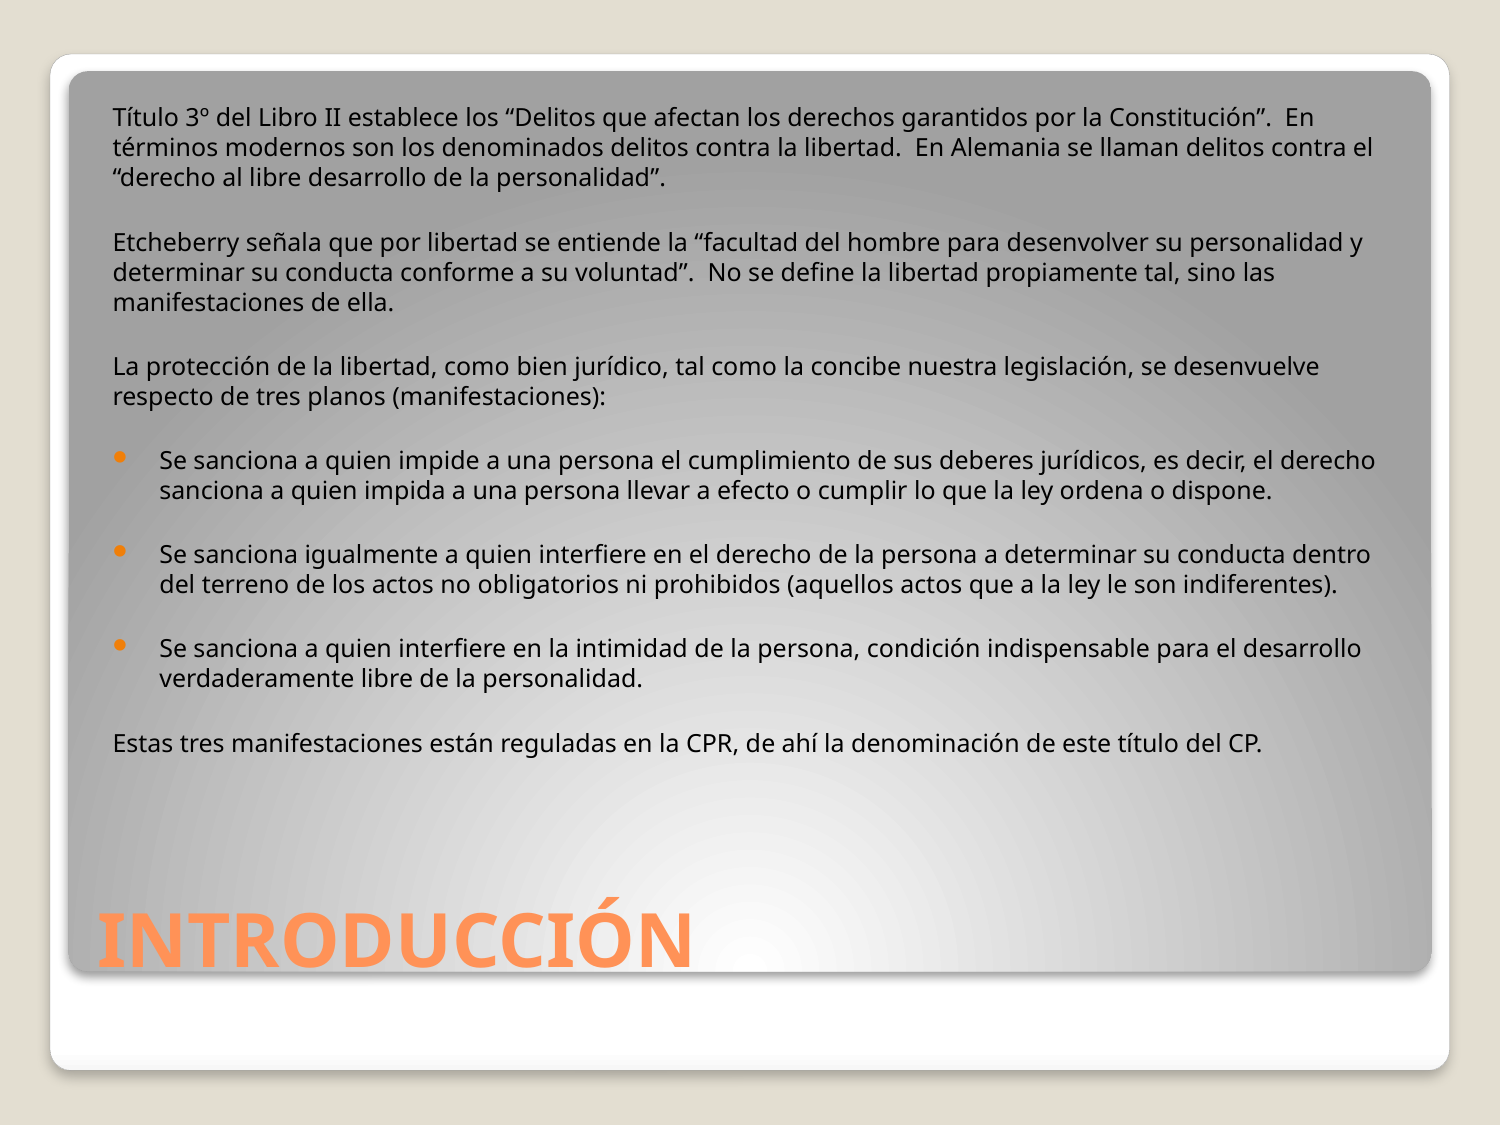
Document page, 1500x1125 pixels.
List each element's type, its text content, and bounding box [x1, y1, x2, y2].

list Título 3º del Libro II establece los “Delitos que afectan los derechos garantidos por la Constitución”. En términos modernos son los denominados delitos contra la libertad. En Alemania se llaman delitos contra el “derecho al libre desarrollo de la personalidad”. Etcheberry señala que por libertad se entiende la “facultad del hombre para desenvolver su personalidad y determinar su conducta conforme a su voluntad”. No se define la libertad propiamente tal, sino las manifestaciones de ella. La protección de la libertad, como bien jurídico, tal como la concibe nuestra legislación, se desenvuelve respecto de tres planos (manifestaciones): Se sanciona a quien impide a una persona el cumplimiento de sus deberes jurídicos, es decir, el derecho sanciona a quien impida a una persona llevar a efecto o cumplir lo que la ley ordena o dispone. Se sanciona igualmente a quien interfiere en el derecho de la persona a determinar su conducta dentro del terreno de los actos no obligatorios ni prohibidos (aquellos actos que a la ley le son indiferentes). Se sanciona a quien interfiere en la intimidad de la persona, condición indispensable para el desarrollo verdaderamente libre de la personalidad. Estas tres manifestaciones están reguladas en la CPR, de ahí la denominación de este título del CP. [82, 86, 1425, 774]
title INTRODUCCIÓN [82, 817, 1425, 990]
